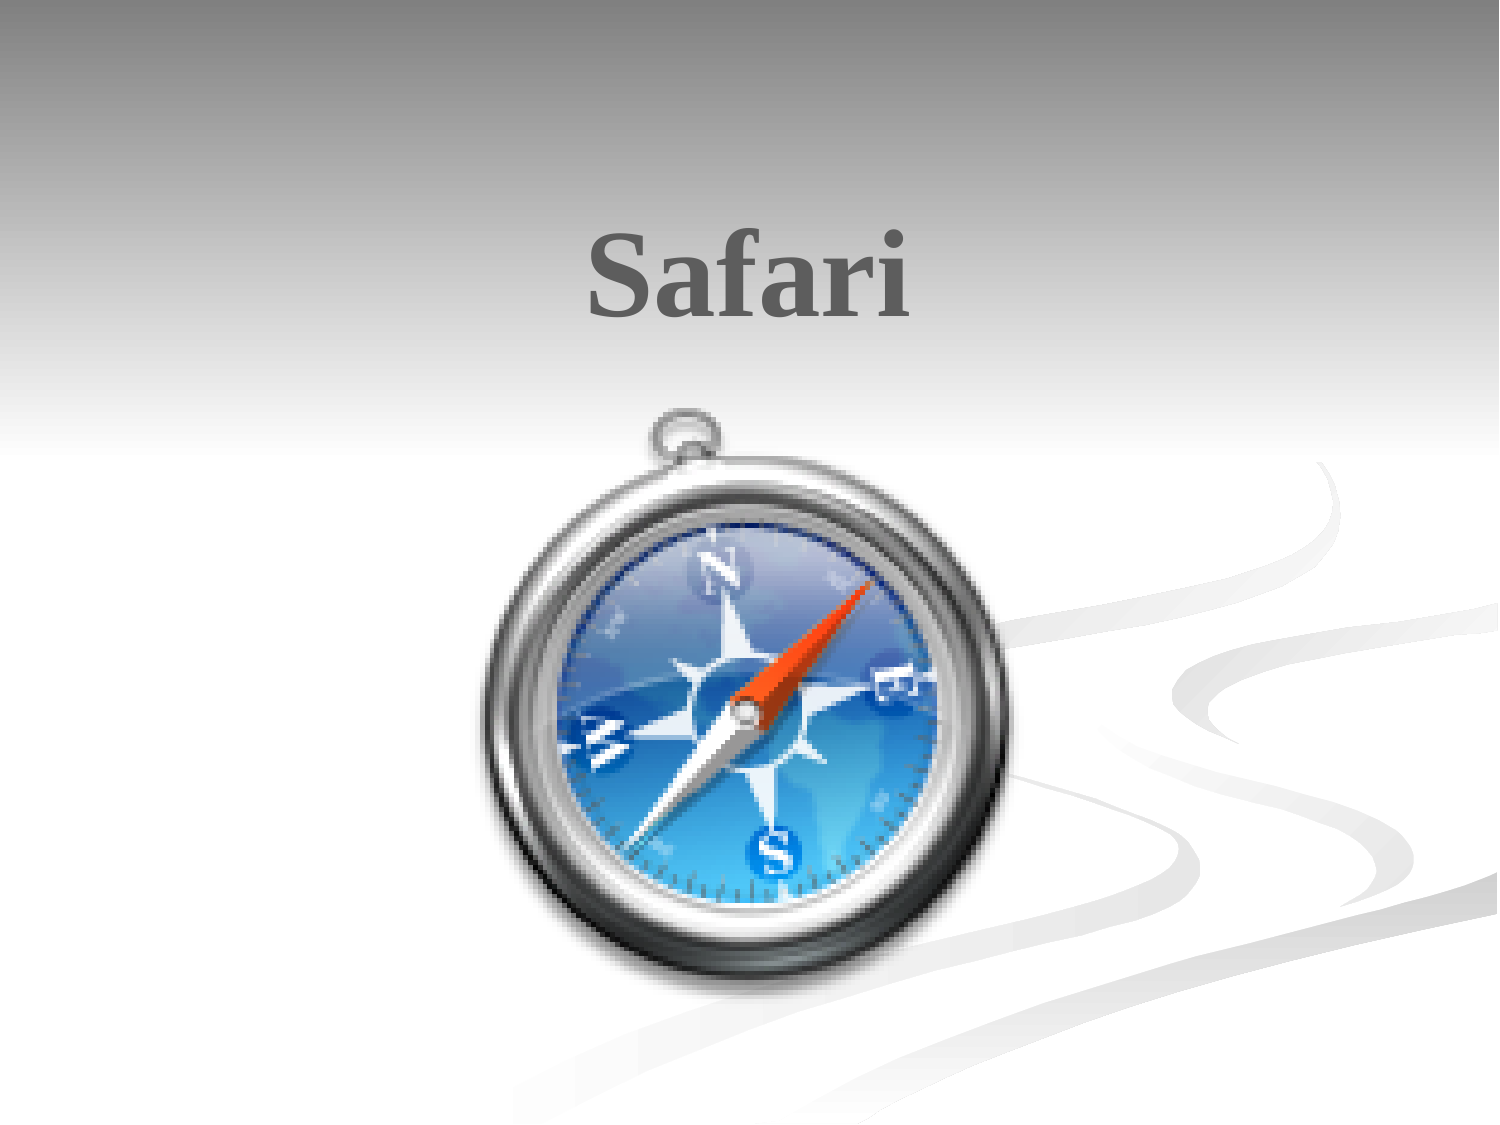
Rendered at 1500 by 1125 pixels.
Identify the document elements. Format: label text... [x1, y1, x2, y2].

picture [442, 408, 1058, 1024]
text_box Safari [569, 184, 927, 350]
